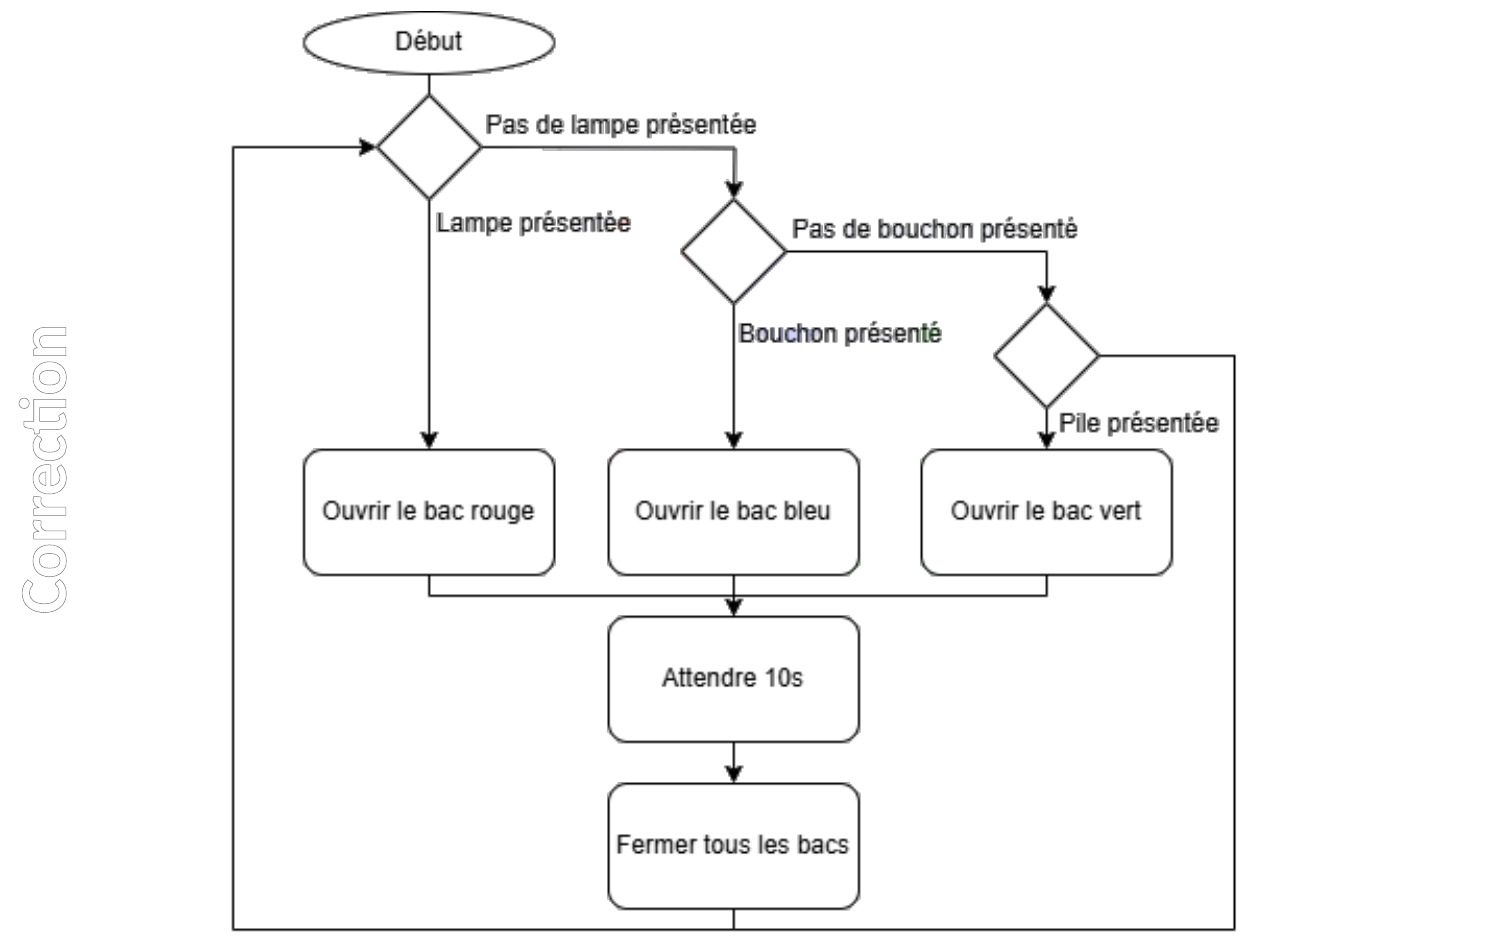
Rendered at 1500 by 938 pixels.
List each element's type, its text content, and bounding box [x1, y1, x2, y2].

text_box Correction [0, 0, 87, 938]
picture [87, 0, 1500, 938]
